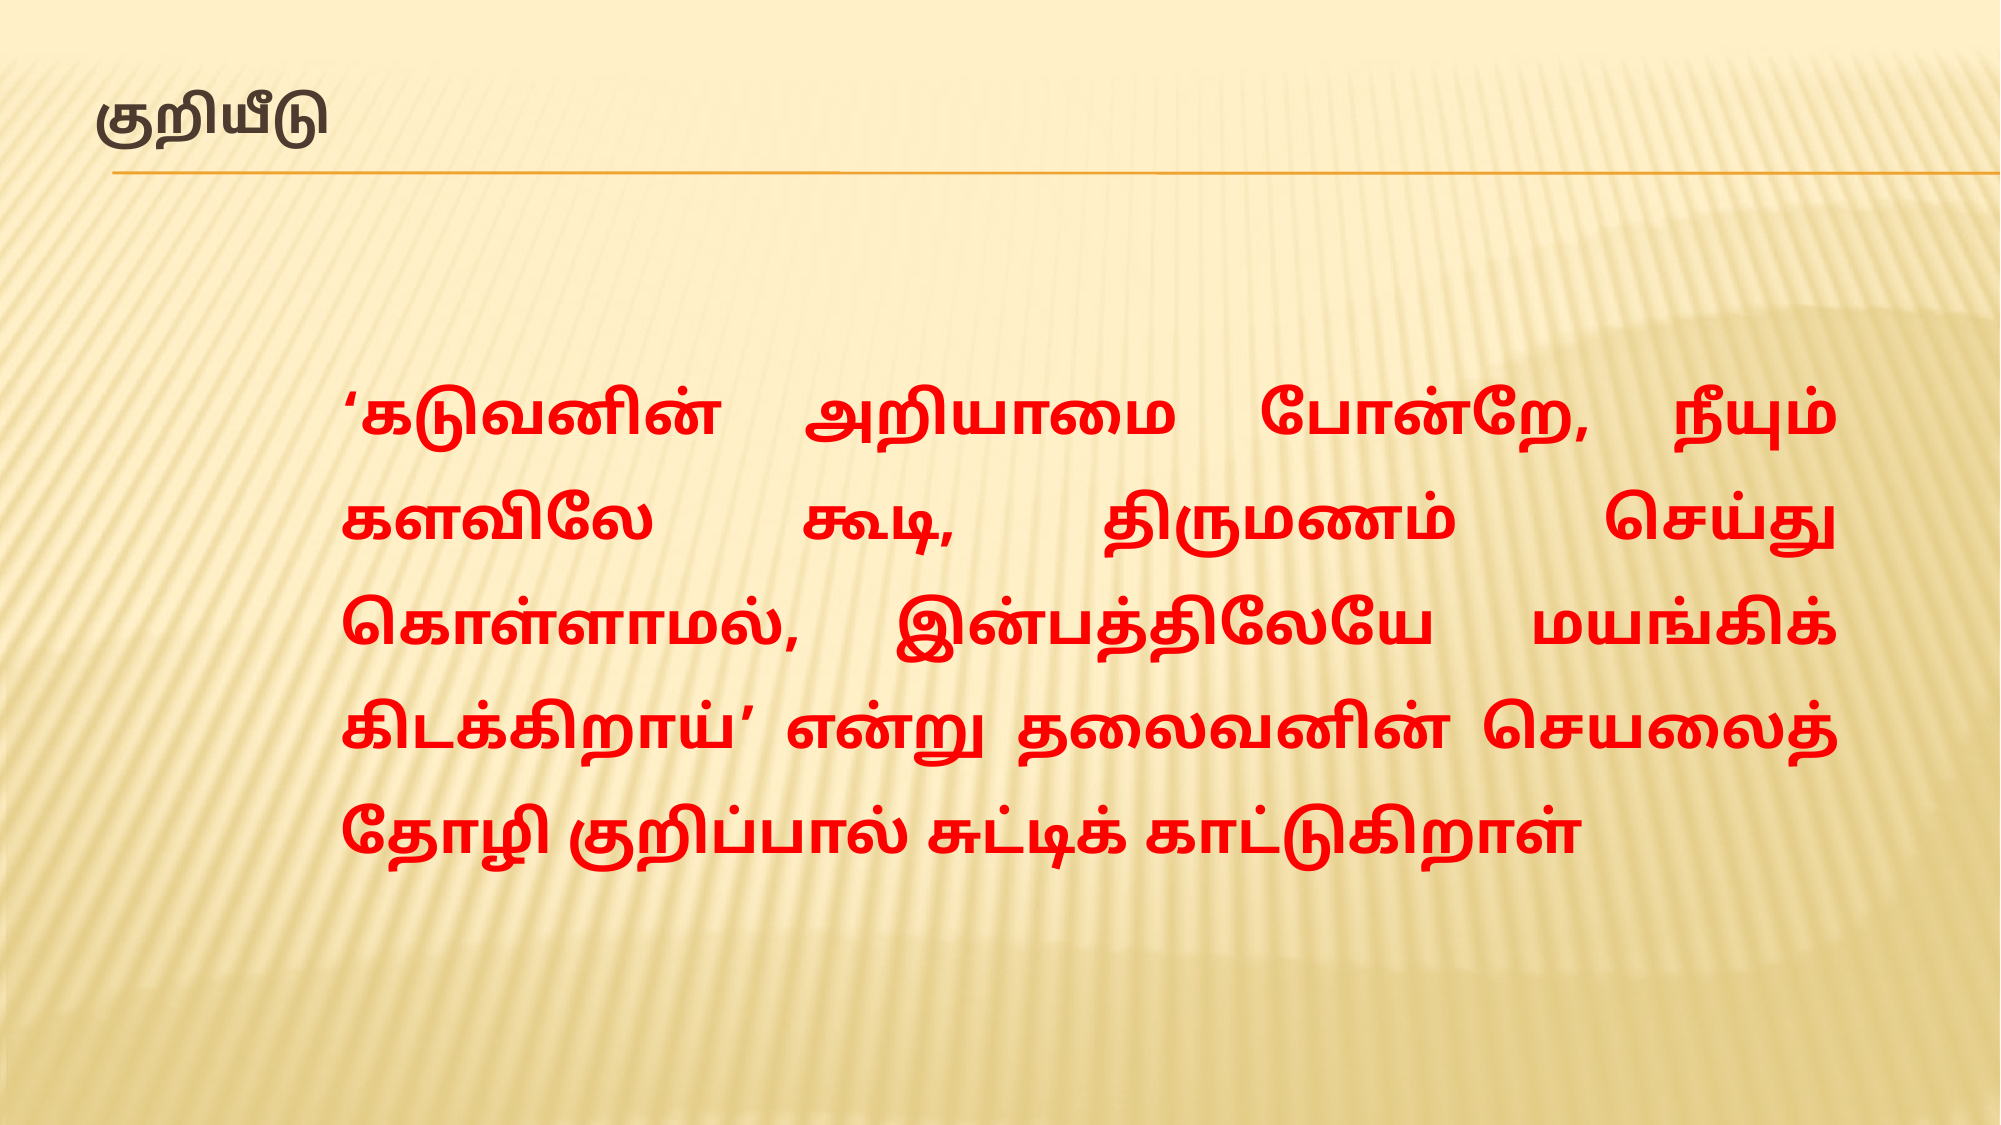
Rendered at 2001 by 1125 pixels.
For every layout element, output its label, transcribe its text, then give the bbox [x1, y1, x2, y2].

text_box ‘கடுவனின் அறியாமை போன்றே, நீயும் களவிலே கூடி, திருமணம் செய்து கொள்ளாமல், இன்பத்திலேயே மயங்கிக் கிடக்கிறாய்’ என்று தலைவனின் செயலைத் தோழி குறிப்பால் சுட்டிக் காட்டுகிறாள் [325, 333, 1854, 873]
title குறியீடு [66, 75, 1967, 213]
